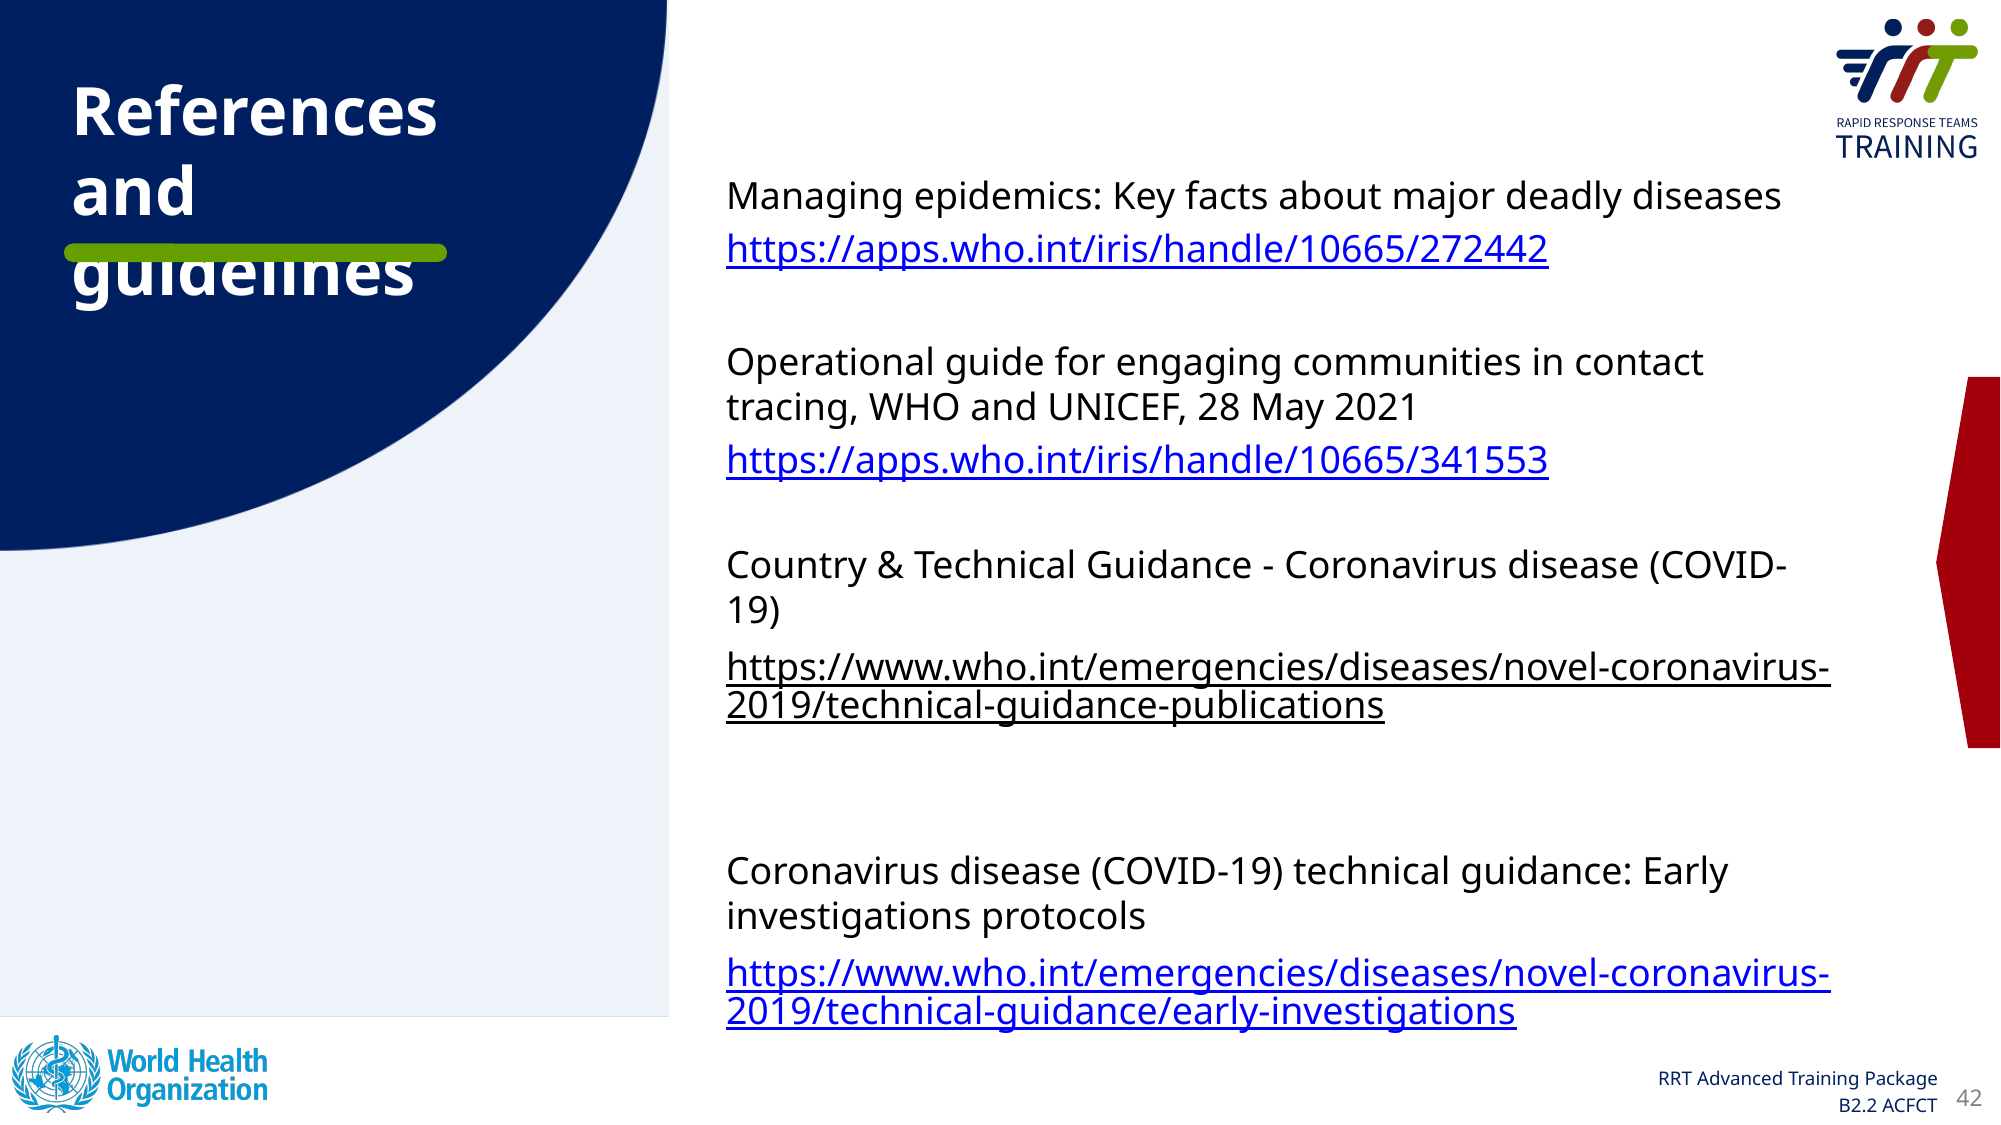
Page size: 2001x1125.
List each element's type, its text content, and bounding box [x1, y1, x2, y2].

picture [12, 1035, 267, 1113]
picture [12, 1083, 48, 1113]
picture [1835, 19, 1978, 167]
picture [0, 0, 669, 1018]
text_box Managing epidemics: Key facts about major deadly diseases https://apps.who.int/iris/handle/10665/272442 Operational guide for engaging communities in contact tracing, WHO and UNICEF, 28 May 2021 https://apps.who.int/iris/handle/10665/341553 Country & Technical Guidance - Coronavirus disease (COVID-19) https://www.who.int/emergencies/diseases/novel-coronavirus-2019/technical-guidance-publications Coronavirus disease (COVID-19) technical guidance: Early investigations protocols https://www.who.int/emergencies/diseases/novel-coronavirus-2019/technical-guidance/early-investigations [718, 164, 1850, 1086]
picture [58, 1050, 64, 1058]
